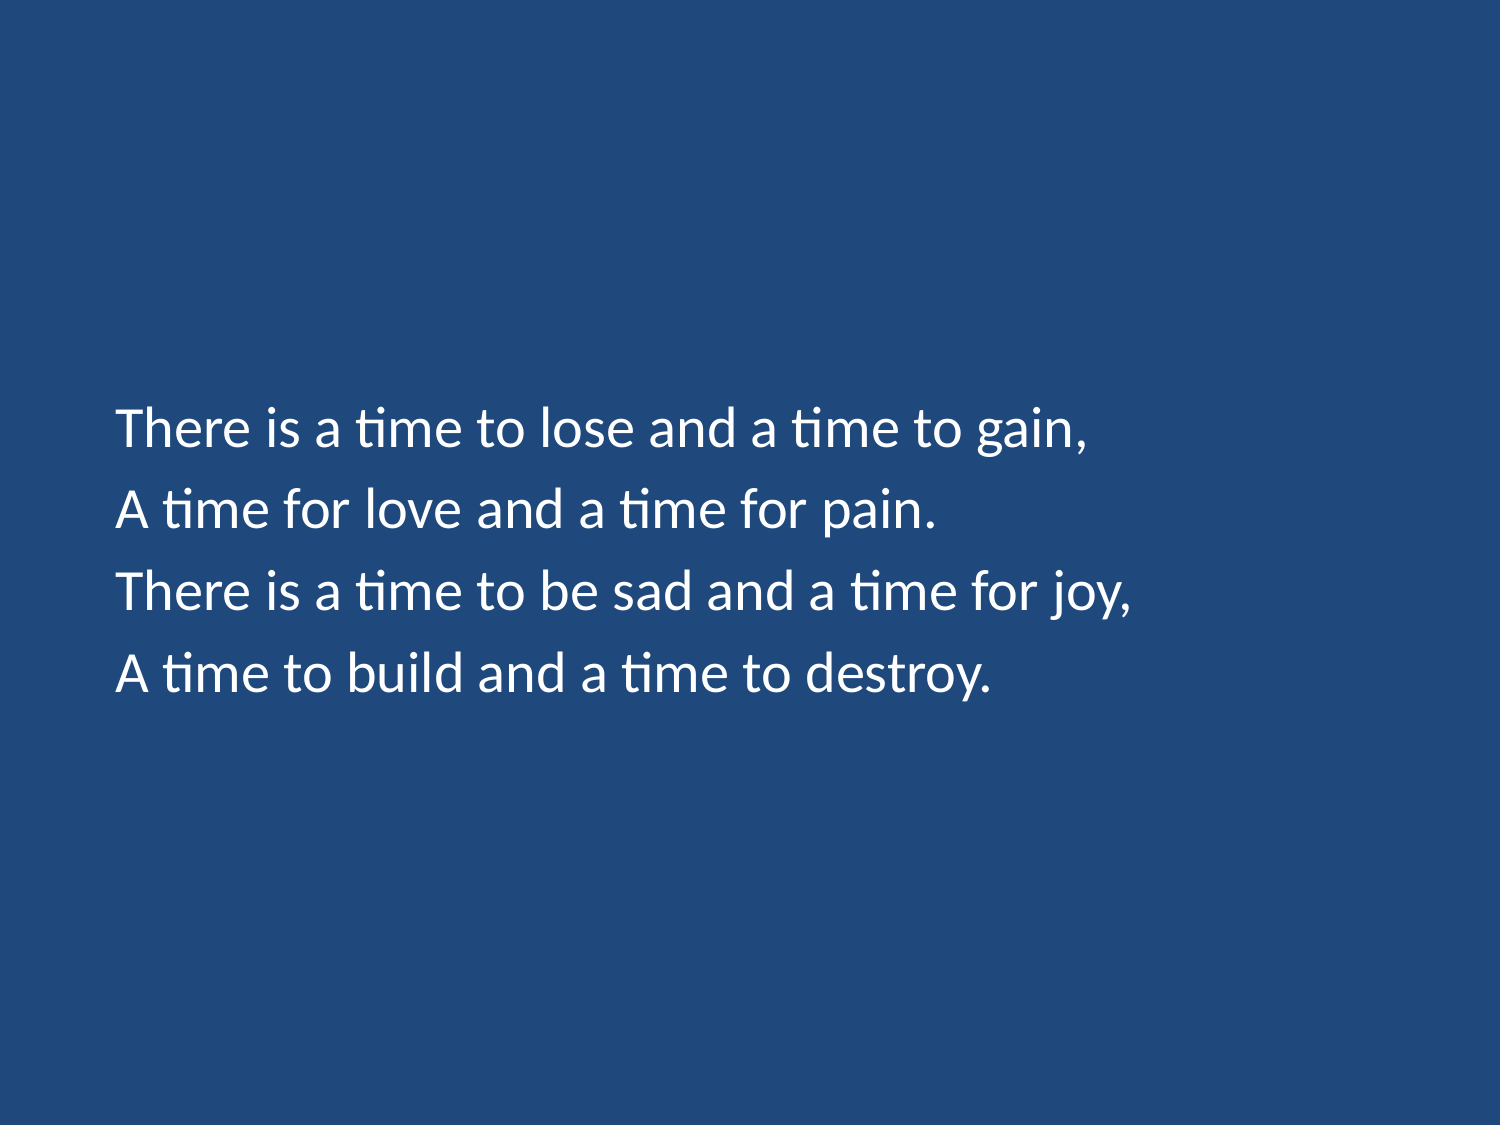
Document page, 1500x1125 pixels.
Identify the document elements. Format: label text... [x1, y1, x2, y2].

list There is a time to lose and a time to gain, A time for love and a time for pain. There is a time to be sad and a time for joy, A time to build and a time to destroy. [100, 381, 1454, 744]
